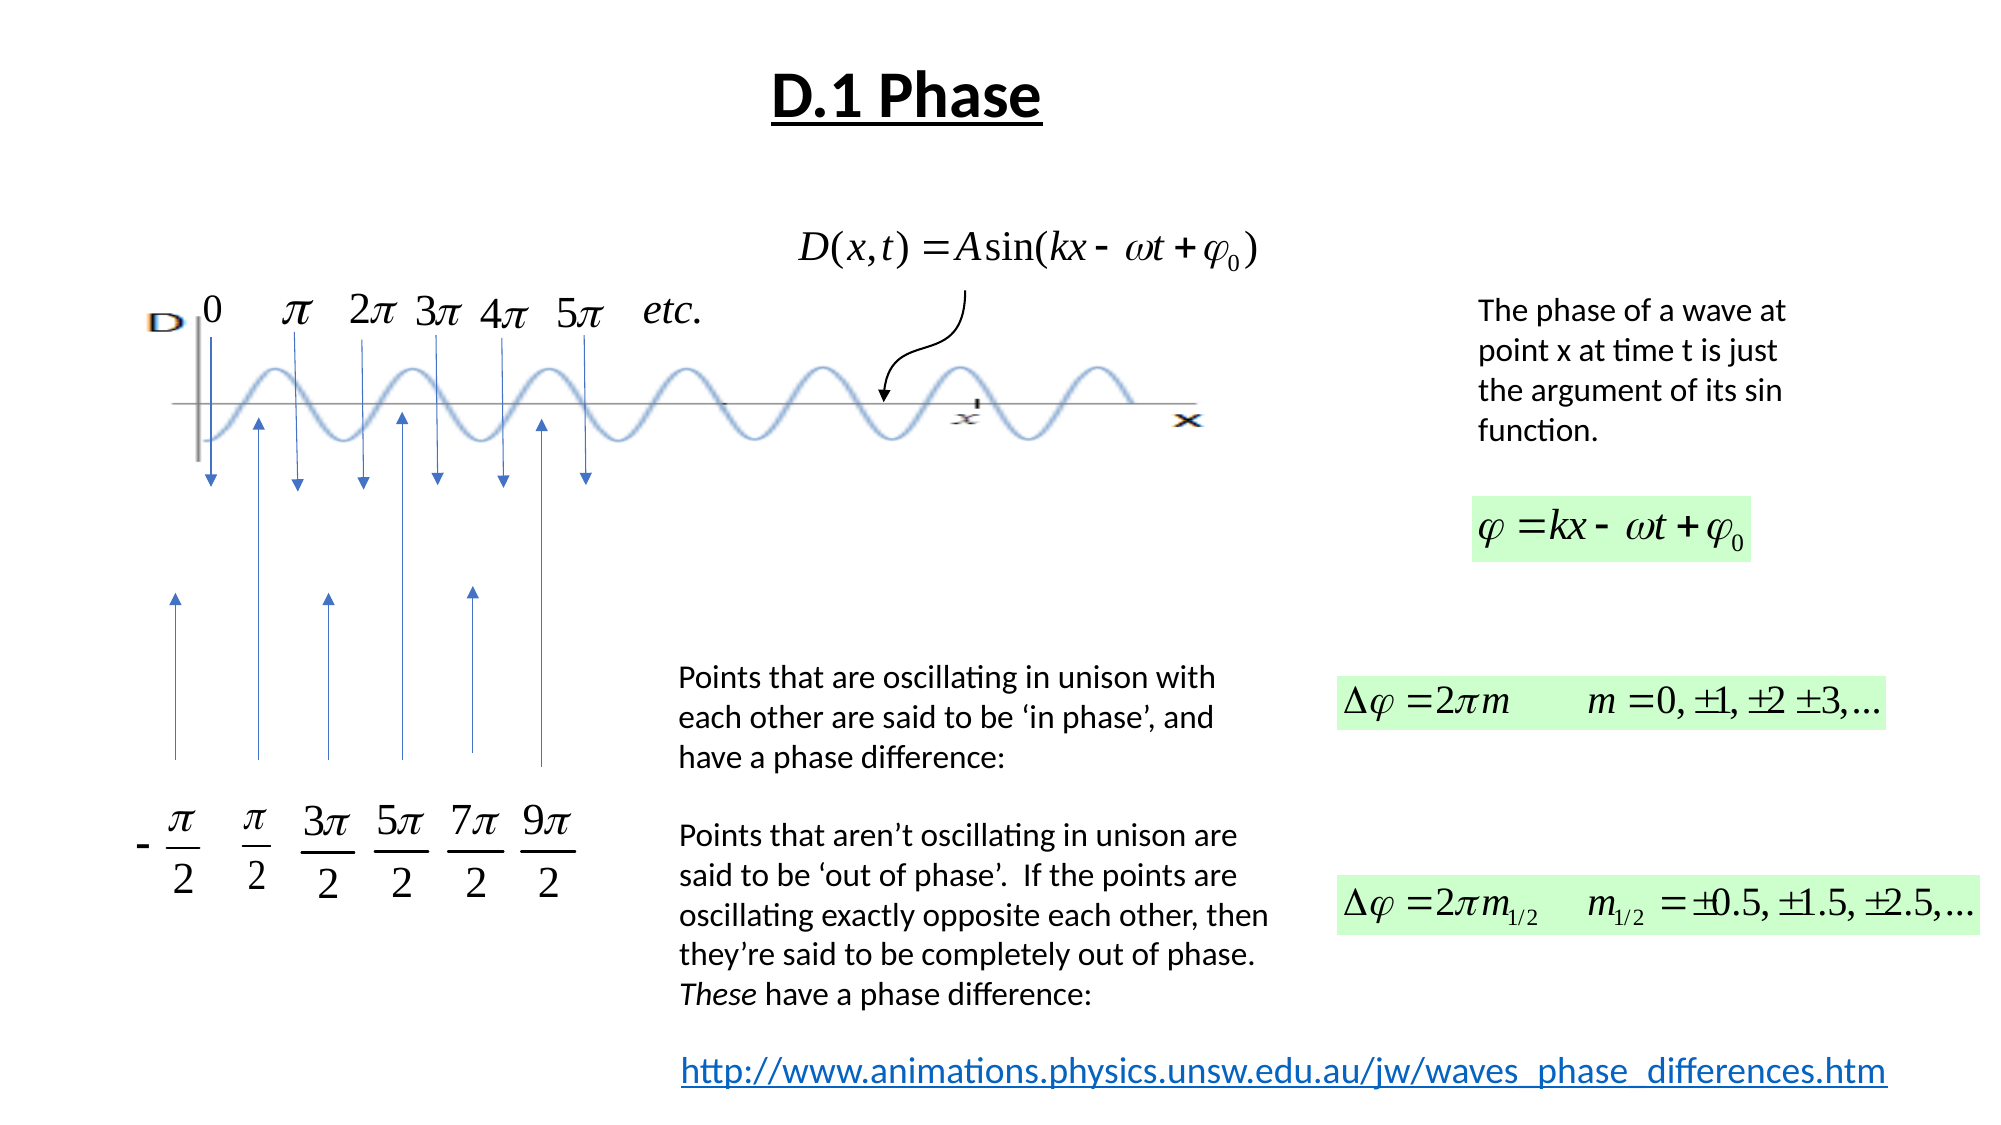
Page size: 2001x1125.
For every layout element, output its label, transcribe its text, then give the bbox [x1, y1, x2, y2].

text_box http://www.animations.physics.unsw.edu.au/jw/waves_phase_differences.htm [665, 1038, 1994, 1099]
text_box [1336, 874, 1981, 936]
text_box Points that aren’t oscillating in unison are said to be ‘out of phase’. If the points are oscillating exactly opposite each other, then they’re said to be completely out of phase. These have a phase difference: [664, 805, 1293, 1020]
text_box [342, 283, 409, 335]
text_box The phase of a wave at point x at time t is just the argument of its sin function. [1463, 280, 1834, 455]
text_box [473, 287, 540, 340]
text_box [197, 285, 231, 333]
text_box D.1 Phase [756, 52, 1283, 151]
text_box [128, 788, 211, 904]
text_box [294, 338, 298, 492]
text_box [513, 792, 585, 908]
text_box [1336, 676, 1887, 730]
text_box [868, 305, 981, 387]
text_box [275, 290, 323, 338]
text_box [236, 788, 278, 900]
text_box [68, 217, 1254, 633]
text_box Points that are oscillating in unison with each other are said to be ‘in phase’, and have a phase difference: [663, 648, 1240, 783]
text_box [790, 217, 1267, 282]
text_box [409, 284, 473, 337]
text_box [294, 793, 365, 909]
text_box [440, 792, 511, 908]
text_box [550, 286, 614, 339]
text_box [1472, 496, 1752, 562]
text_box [367, 792, 438, 908]
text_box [636, 291, 709, 334]
